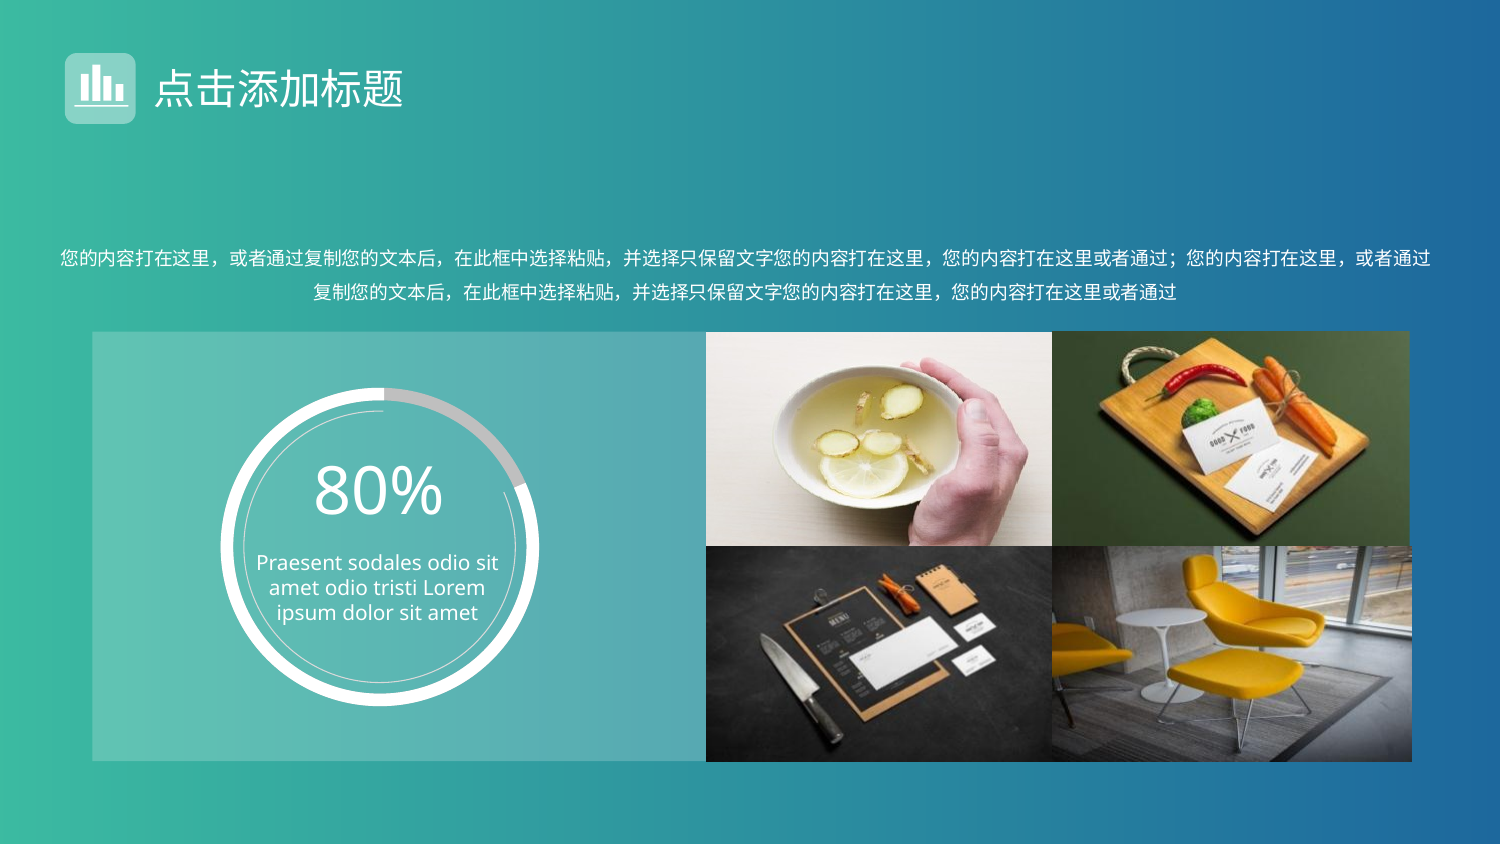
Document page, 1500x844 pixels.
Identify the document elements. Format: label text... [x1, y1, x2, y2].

text_box [704, 545, 1050, 763]
text_box [1050, 545, 1414, 763]
text_box [1050, 329, 1412, 545]
picture [0, 0, 1500, 844]
text_box 您的内容打在这里，或者通过复制您的文本后，在此框中选择粘贴，并选择只保留文字您的内容打在这里，您的内容打在这里或者通过；您的内容打在这里，或者通过复制您的文本后，在此框中选择粘贴，并选择只保留文字您的内容打在这里，您的内容打在这里或者通过 [43, 228, 1446, 302]
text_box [64, 52, 136, 125]
text_box [90, 329, 708, 763]
text_box [704, 331, 1050, 545]
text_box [226, 393, 534, 701]
text_box 点击添加标题 [139, 55, 448, 121]
